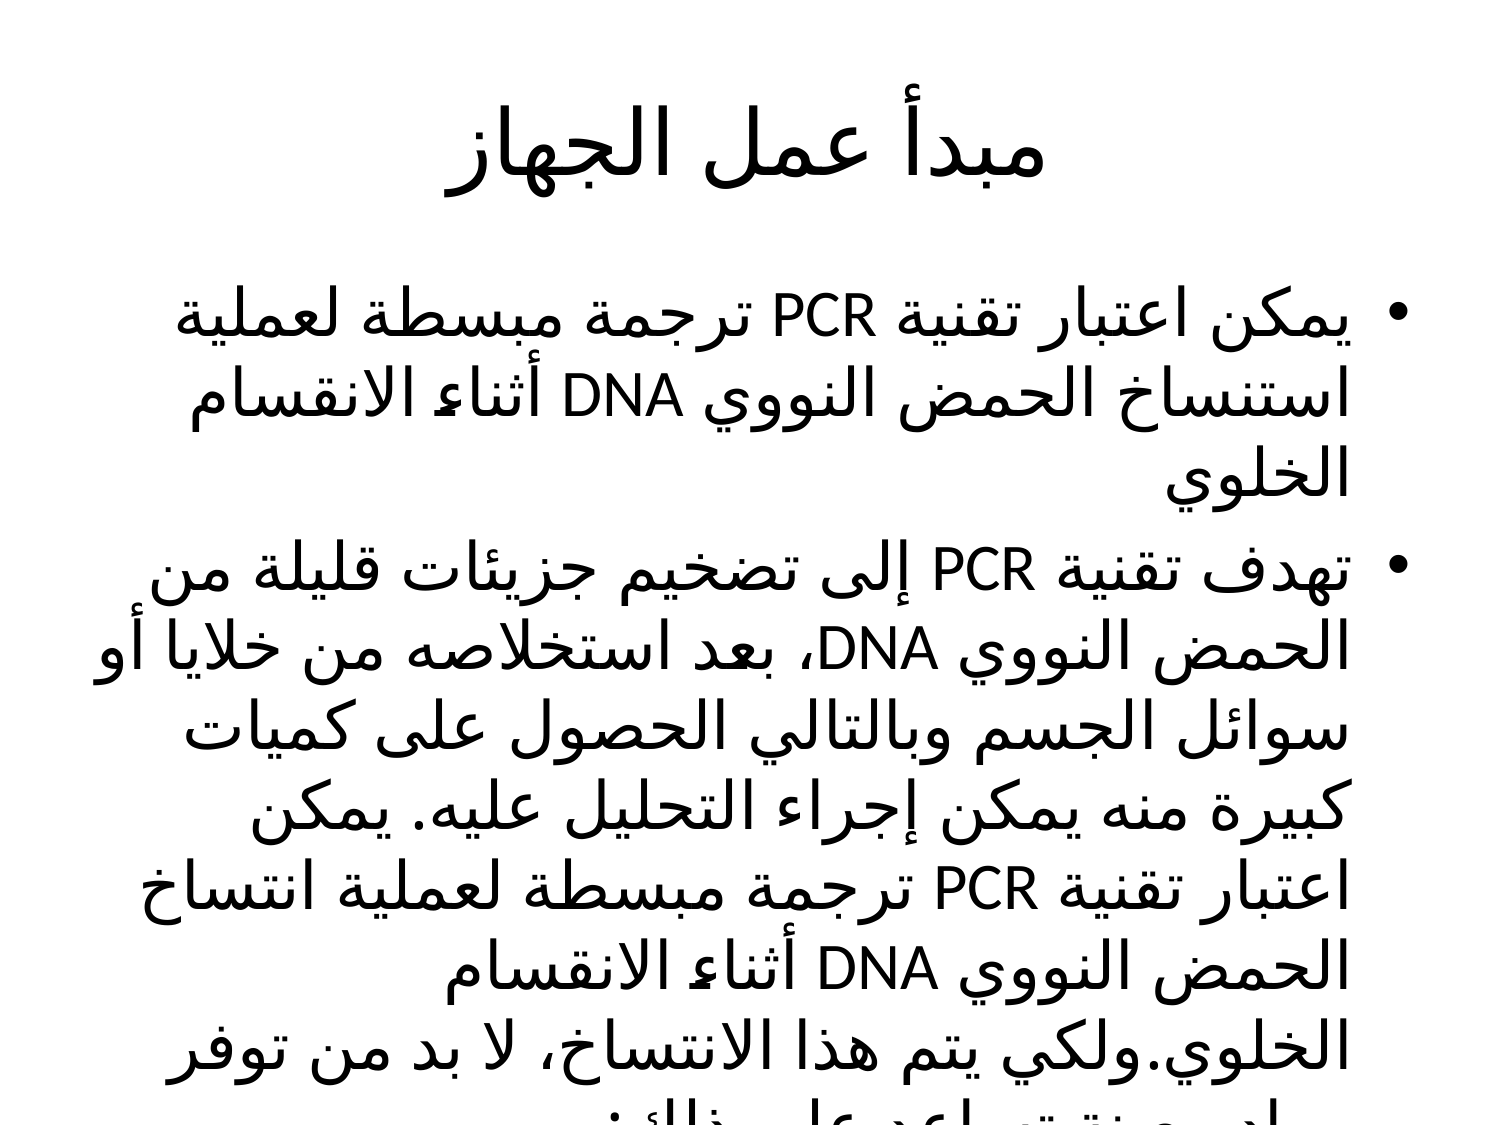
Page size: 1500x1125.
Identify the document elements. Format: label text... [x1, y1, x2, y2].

title مبدأ عمل الجهاز [75, 45, 1425, 233]
list يمكن اعتبار تقنية PCR ترجمة مبسطة لعملية استنساخ الحمض النووي DNA أثناء الانقسام الخلوي تهدف تقنية PCR إلى تضخيم جزيئات قليلة من الحمض النووي DNA، بعد استخلاصه من خلايا أو سوائل الجسم وبالتالي الحصول على كميات كبيرة منه يمكن إجراء التحليل عليه. يمكن اعتبار تقنية PCR ترجمة مبسطة لعملية انتساخ الحمض النووي DNA أثناء الانقسام الخلوي.ولكي يتم هذا الانتساخ، لا بد من توفر مواد معينة تساعد على ذلك: [75, 262, 1425, 1005]
